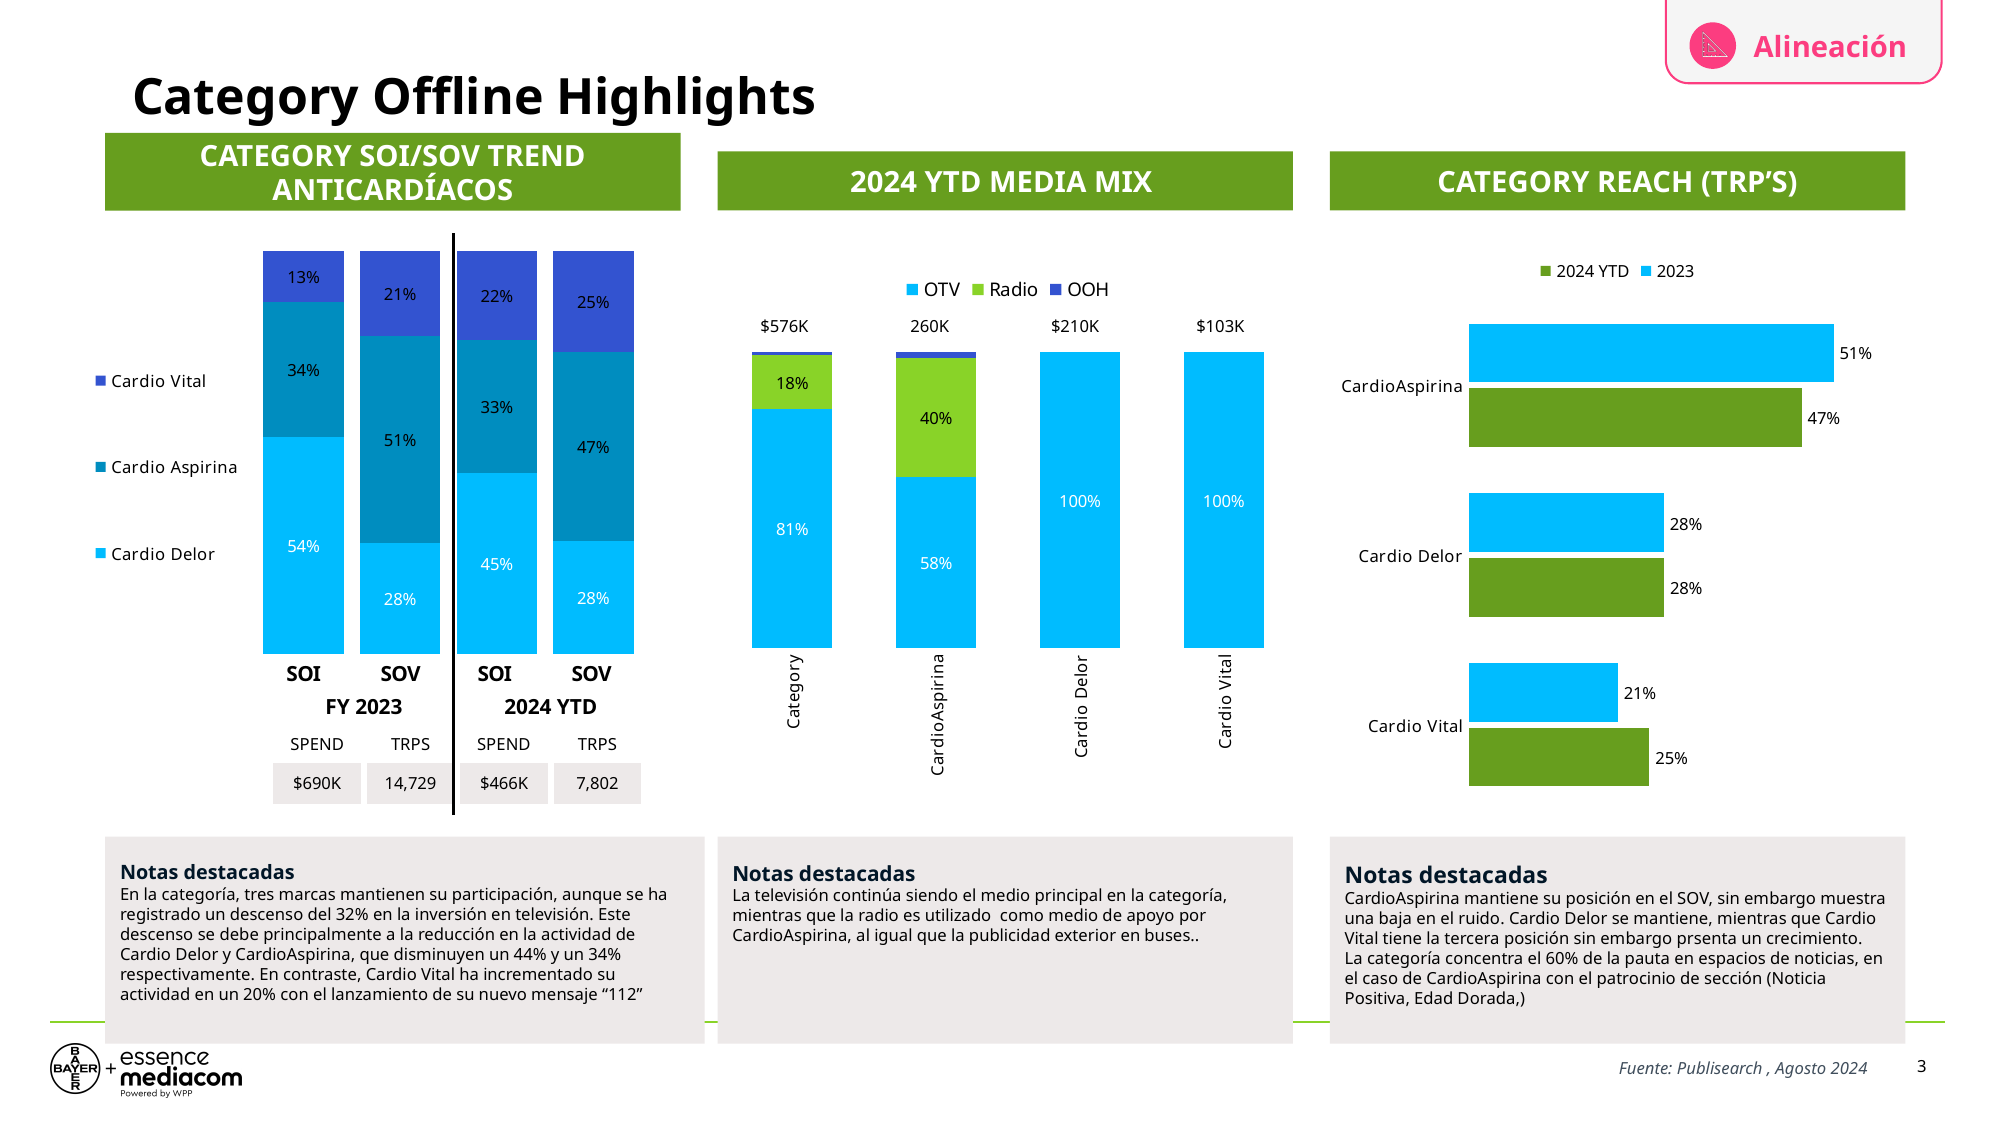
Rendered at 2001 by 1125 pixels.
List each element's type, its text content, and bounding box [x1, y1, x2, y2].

text_box Notas destacadas La televisión continúa siendo el medio principal en la categoría, mientras que la radio es utilizado como medio de apoyo por CardioAspirina, al igual que la publicidad exterior en buses.. [716, 836, 1294, 1045]
title Category Offline Highlights [116, 63, 1883, 243]
text_box Notas destacadas CardioAspirina mantiene su posición en el SOV, sin embargo muestra una baja en el ruido. Cardio Delor se mantiene, mientras que Cardio Vital tiene la tercera posición sin embargo prsenta un crecimiento. La categoría concentra el 60% de la pauta en espacios de noticias, en el caso de CardioAspirina con el patrocinio de sección (Noticia Positiva, Edad Dorada,) [1329, 836, 1906, 1045]
table_cell $690K [273, 763, 361, 804]
chart [695, 259, 1321, 827]
table_cell SPEND [460, 728, 548, 757]
text_box [1665, 0, 1942, 84]
table_header 2024 YTD [460, 698, 641, 722]
text_box CATEGORY SOI/SOV TREND ANTICARDÍACOS [104, 132, 682, 212]
text_box Notas destacadas En la categoría, tres marcas mantienen su participación, aunque se ha registrado un descenso del 32% en la inversión en televisión. Este descenso se debe principalmente a la reducción en la actividad de Cardio Delor y CardioAspirina, que disminuyen un 44% y un 34% respectivamente. En contraste, Cardio Vital ha incrementado su actividad en un 20% con el lanzamiento de su nuevo mensaje “112” [104, 836, 706, 1045]
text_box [1689, 20, 1927, 71]
table_header FY 2023 [273, 698, 452, 722]
table_cell 7,802 [554, 763, 641, 804]
chart [77, 242, 654, 698]
table_cell TRPS [554, 728, 641, 757]
table_cell TRPS [367, 728, 452, 757]
text_box 2024 YTD MEDIA MIX [716, 150, 1294, 212]
picture [50, 1043, 242, 1098]
text_box CATEGORY REACH (TRP’S) [1329, 150, 1906, 212]
footer Fuente: Publisearch , Agosto 2024 [1145, 1032, 1882, 1102]
table_cell SPEND [273, 728, 361, 757]
slide_number 3 [1882, 1032, 1942, 1102]
table_cell 14,729 [367, 763, 452, 804]
chart [1329, 242, 1906, 822]
table_cell $466K [460, 763, 548, 804]
